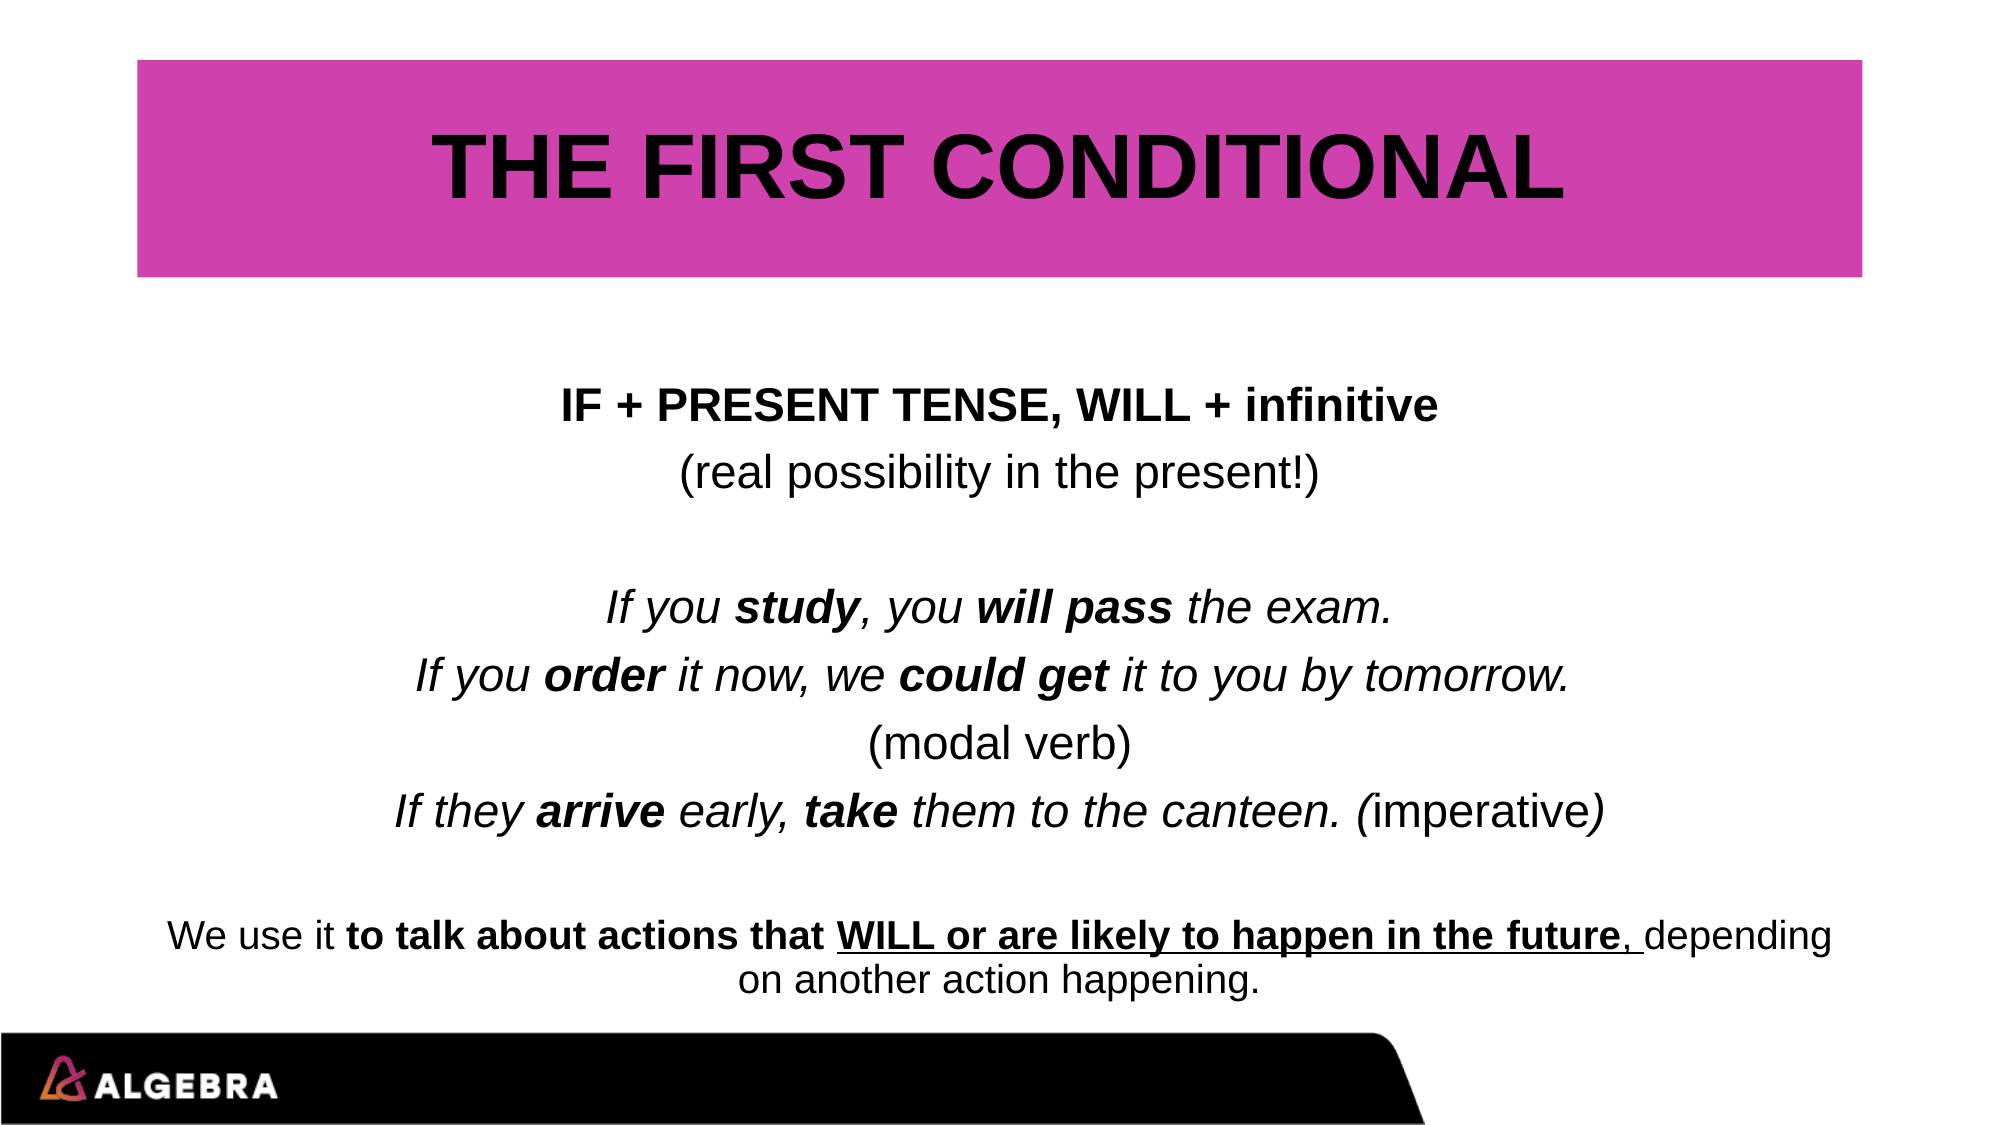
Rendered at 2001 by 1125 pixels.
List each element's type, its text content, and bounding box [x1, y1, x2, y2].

picture [0, 1032, 1425, 1125]
title THE FIRST CONDITIONAL [137, 59, 1863, 278]
list IF + PRESENT TENSE, WILL + infinitive (real possibility in the present!) If you study, you will pass the exam. If you order it now, we could get it to you by tomorrow. (modal verb) If they arrive early, take them to the canteen. (imperative) We use it to talk about actions that WILL or are likely to happen in the future, depending on another action happening. [137, 299, 1863, 1014]
